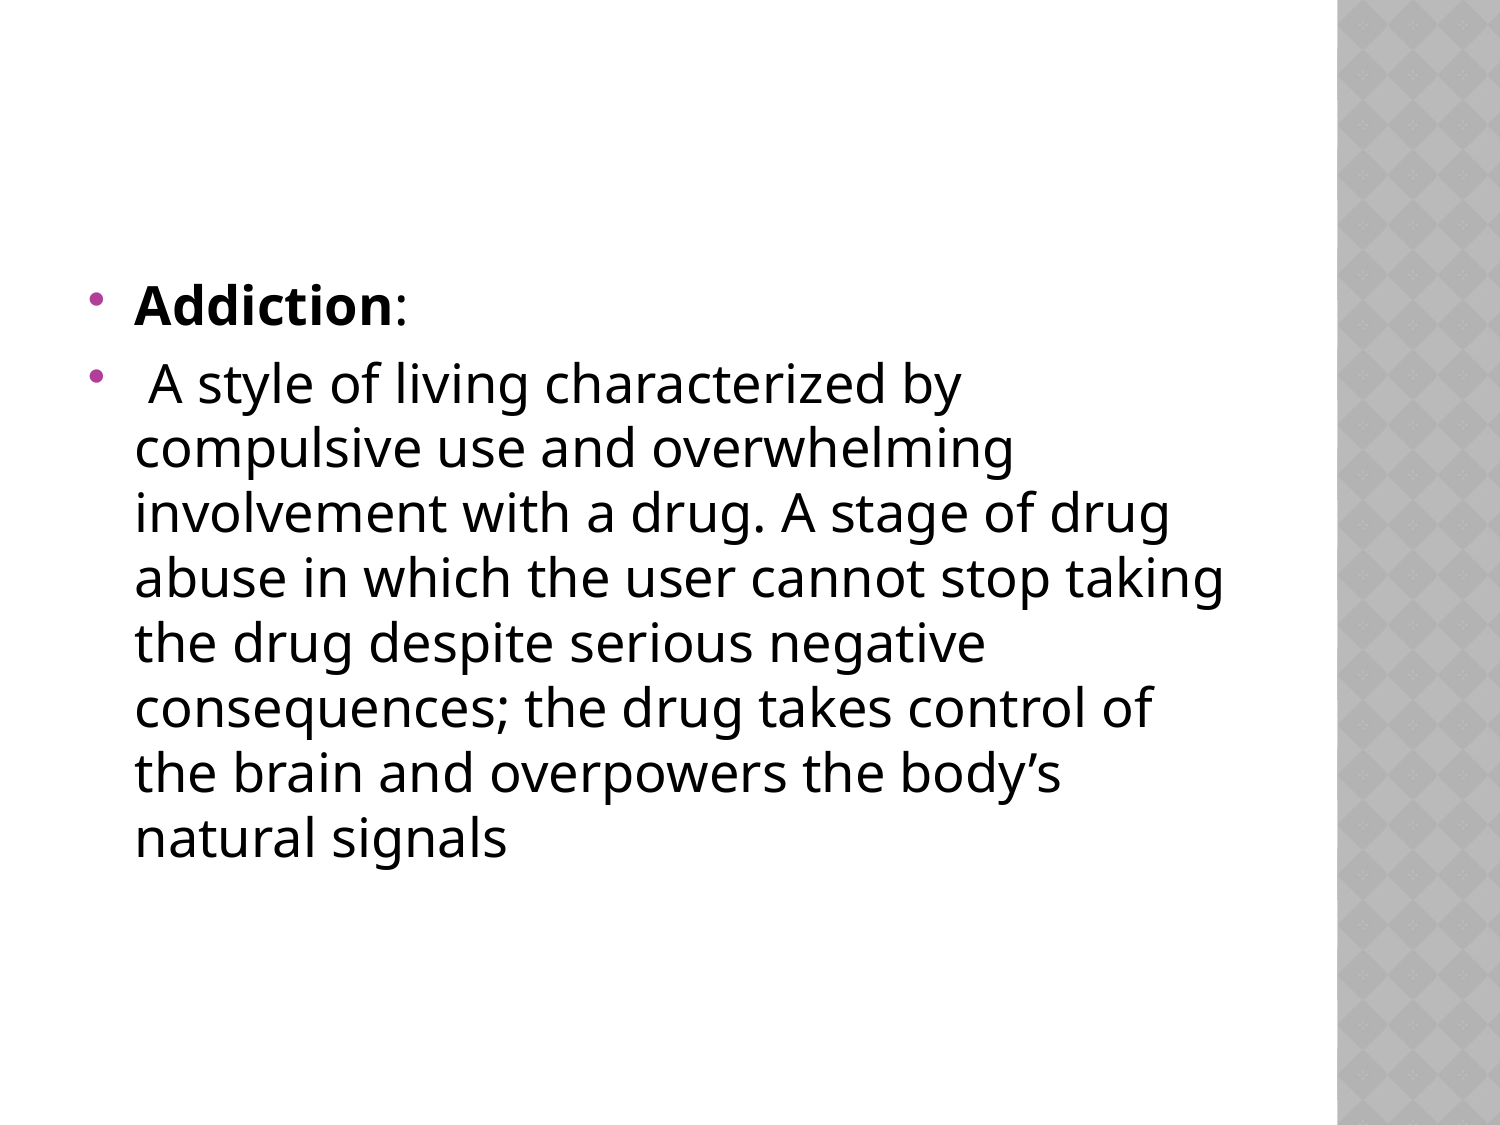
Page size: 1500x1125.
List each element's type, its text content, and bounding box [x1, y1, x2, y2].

list Addiction: A style of living characterized by compulsive use and overwhelming involvement with a drug. A stage of drug abuse in which the user cannot stop taking the drug despite serious negative consequences; the drug takes control of the brain and overpowers the body’s natural signals [75, 264, 1263, 1059]
